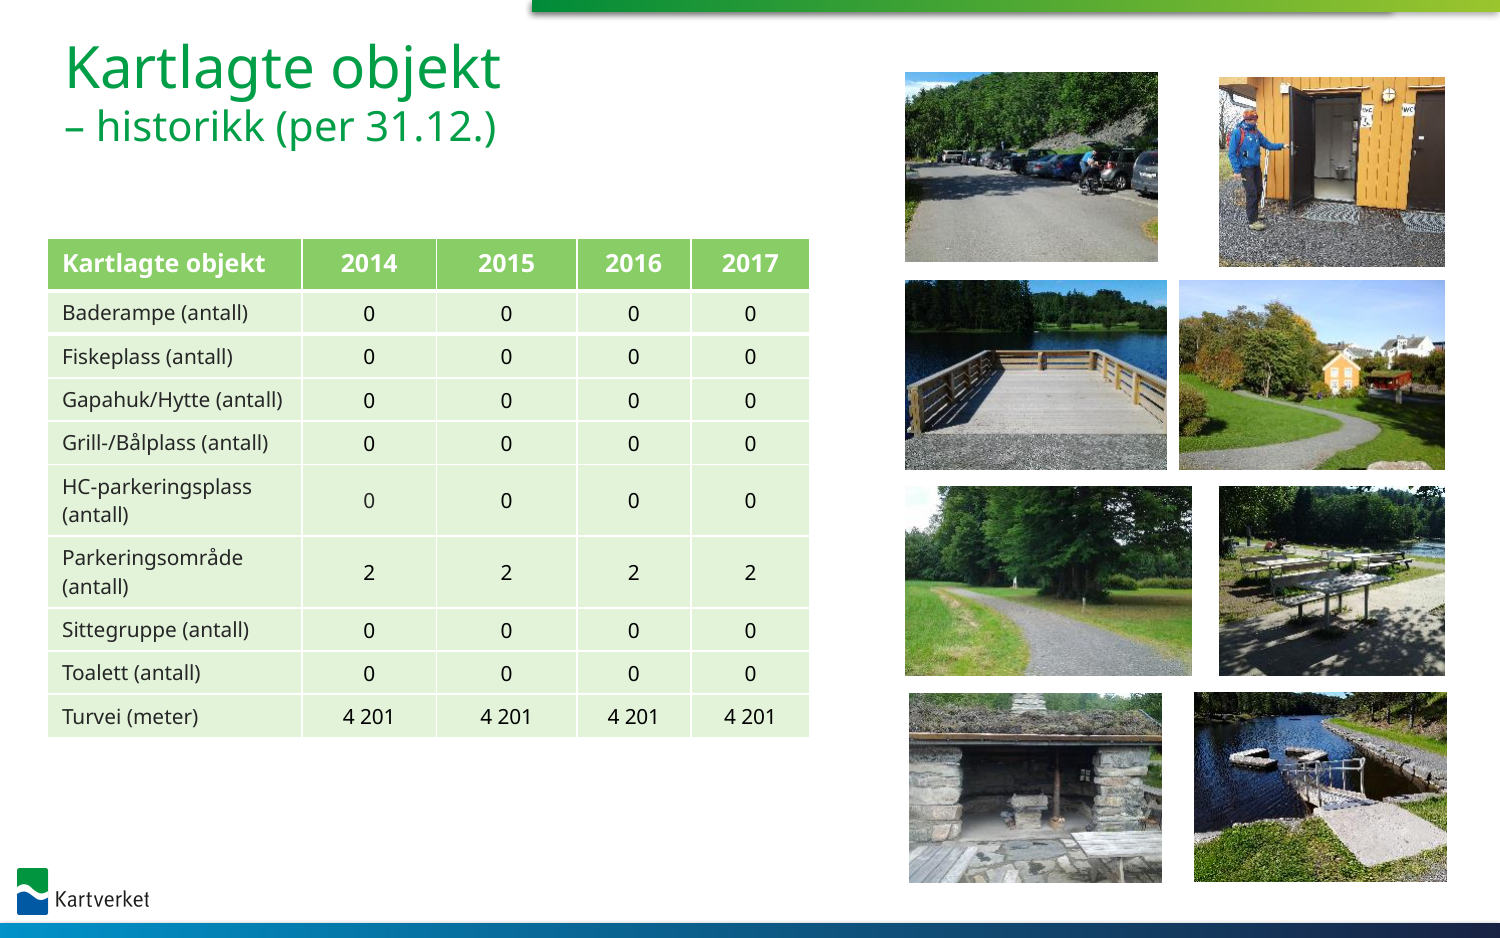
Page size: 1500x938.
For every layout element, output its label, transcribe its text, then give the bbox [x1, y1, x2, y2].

table_cell Sittegruppe (antall) [48, 609, 301, 650]
table_cell 4 201 [437, 695, 576, 737]
table_cell 2 [303, 537, 436, 607]
picture [1194, 692, 1448, 882]
table_cell 2 [578, 537, 690, 607]
table_cell 4 201 [692, 695, 809, 737]
table_cell Fiskeplass (antall) [48, 336, 301, 377]
table_cell 0 [303, 465, 436, 535]
table_cell 0 [437, 379, 576, 420]
table_cell Turvei (meter) [48, 695, 301, 737]
table_cell 4 201 [303, 695, 436, 737]
table_header 2014 [303, 239, 436, 289]
table_cell 0 [578, 652, 690, 693]
picture [1219, 486, 1445, 676]
table_cell Parkeringsområde (antall) [48, 537, 301, 607]
table_cell 0 [437, 465, 576, 535]
table_cell HC-parkeringsplass (antall) [48, 465, 301, 535]
table_header 2017 [692, 239, 809, 289]
table_header Kartlagte objekt [48, 239, 301, 289]
table_cell Grill-/Bålplass (antall) [48, 422, 301, 464]
table_cell 0 [692, 336, 809, 377]
table_cell 0 [692, 652, 809, 693]
table_cell 0 [303, 422, 436, 464]
picture [905, 72, 1158, 262]
picture [1219, 77, 1445, 267]
table_cell 0 [578, 336, 690, 377]
table_cell 0 [692, 379, 809, 420]
table_cell 0 [578, 422, 690, 464]
table_cell Baderampe (antall) [48, 293, 301, 332]
table_cell 0 [692, 293, 809, 332]
table_cell 2 [437, 537, 576, 607]
table_cell 0 [692, 609, 809, 650]
table_cell 0 [303, 609, 436, 650]
picture [905, 486, 1193, 676]
table_header 2015 [437, 239, 576, 289]
table_cell Gapahuk/Hytte (antall) [48, 379, 301, 420]
table_cell 0 [692, 465, 809, 535]
table_cell 4 201 [578, 695, 690, 737]
table_cell 2 [692, 537, 809, 607]
table_cell 0 [437, 422, 576, 464]
table_cell 0 [437, 609, 576, 650]
table_cell 0 [578, 609, 690, 650]
table_cell 0 [303, 379, 436, 420]
table_cell 0 [303, 652, 436, 693]
table_cell 0 [692, 422, 809, 464]
table_cell 0 [578, 465, 690, 535]
table_cell 0 [437, 336, 576, 377]
table_cell 0 [437, 293, 576, 332]
picture [905, 280, 1167, 470]
table_cell Toalett (antall) [48, 652, 301, 693]
table_header 2016 [578, 239, 690, 289]
table_cell 0 [303, 336, 436, 377]
picture [909, 693, 1163, 884]
table_cell 0 [437, 652, 576, 693]
table_cell 0 [578, 293, 690, 332]
text_box Kartlagte objekt – historikk (per 31.12.) [49, 14, 1431, 158]
table_cell 0 [303, 293, 436, 332]
table_cell 0 [578, 379, 690, 420]
picture [1179, 280, 1445, 470]
